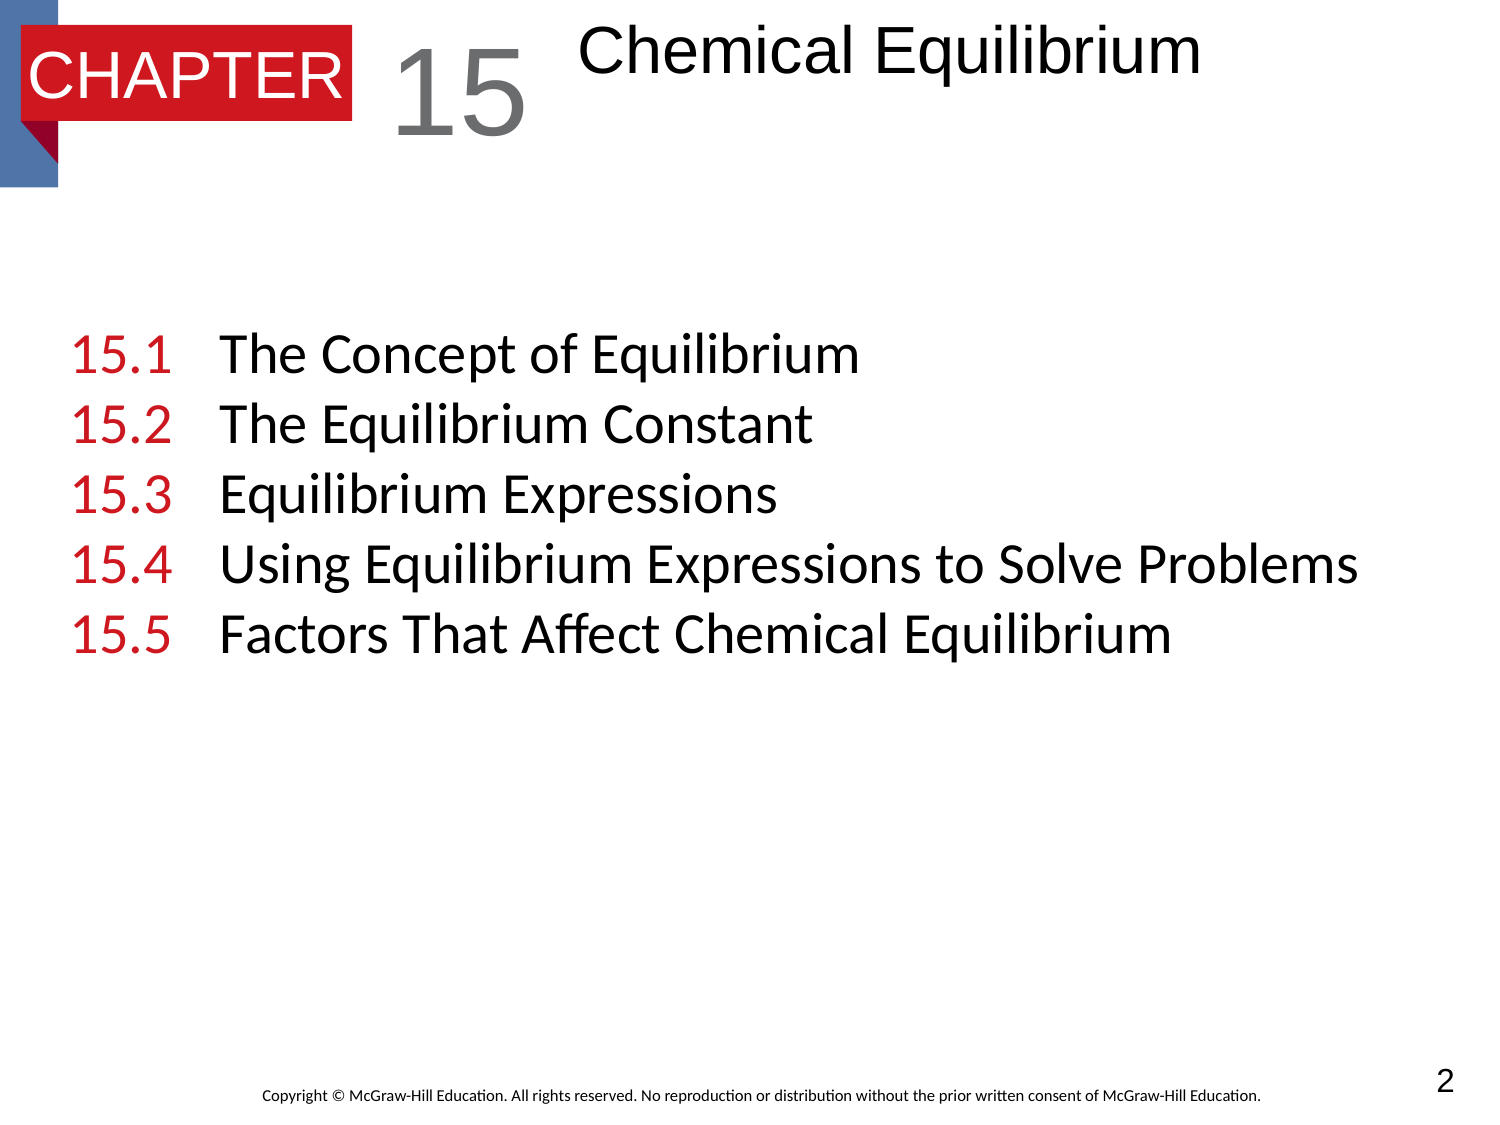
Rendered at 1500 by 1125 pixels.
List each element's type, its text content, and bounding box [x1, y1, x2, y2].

list 15 [375, 3, 588, 133]
list 15.1 The Concept of Equilibrium 15.2 The Equilibrium Constant 15.3 Equilibrium Expressions 15.4 Using Equilibrium Expressions to Solve Problems 15.5 Factors That Affect Chemical Equilibrium [55, 307, 1418, 721]
title Chemical Equilibrium [562, 0, 1363, 113]
list CHAPTER [12, 24, 363, 125]
